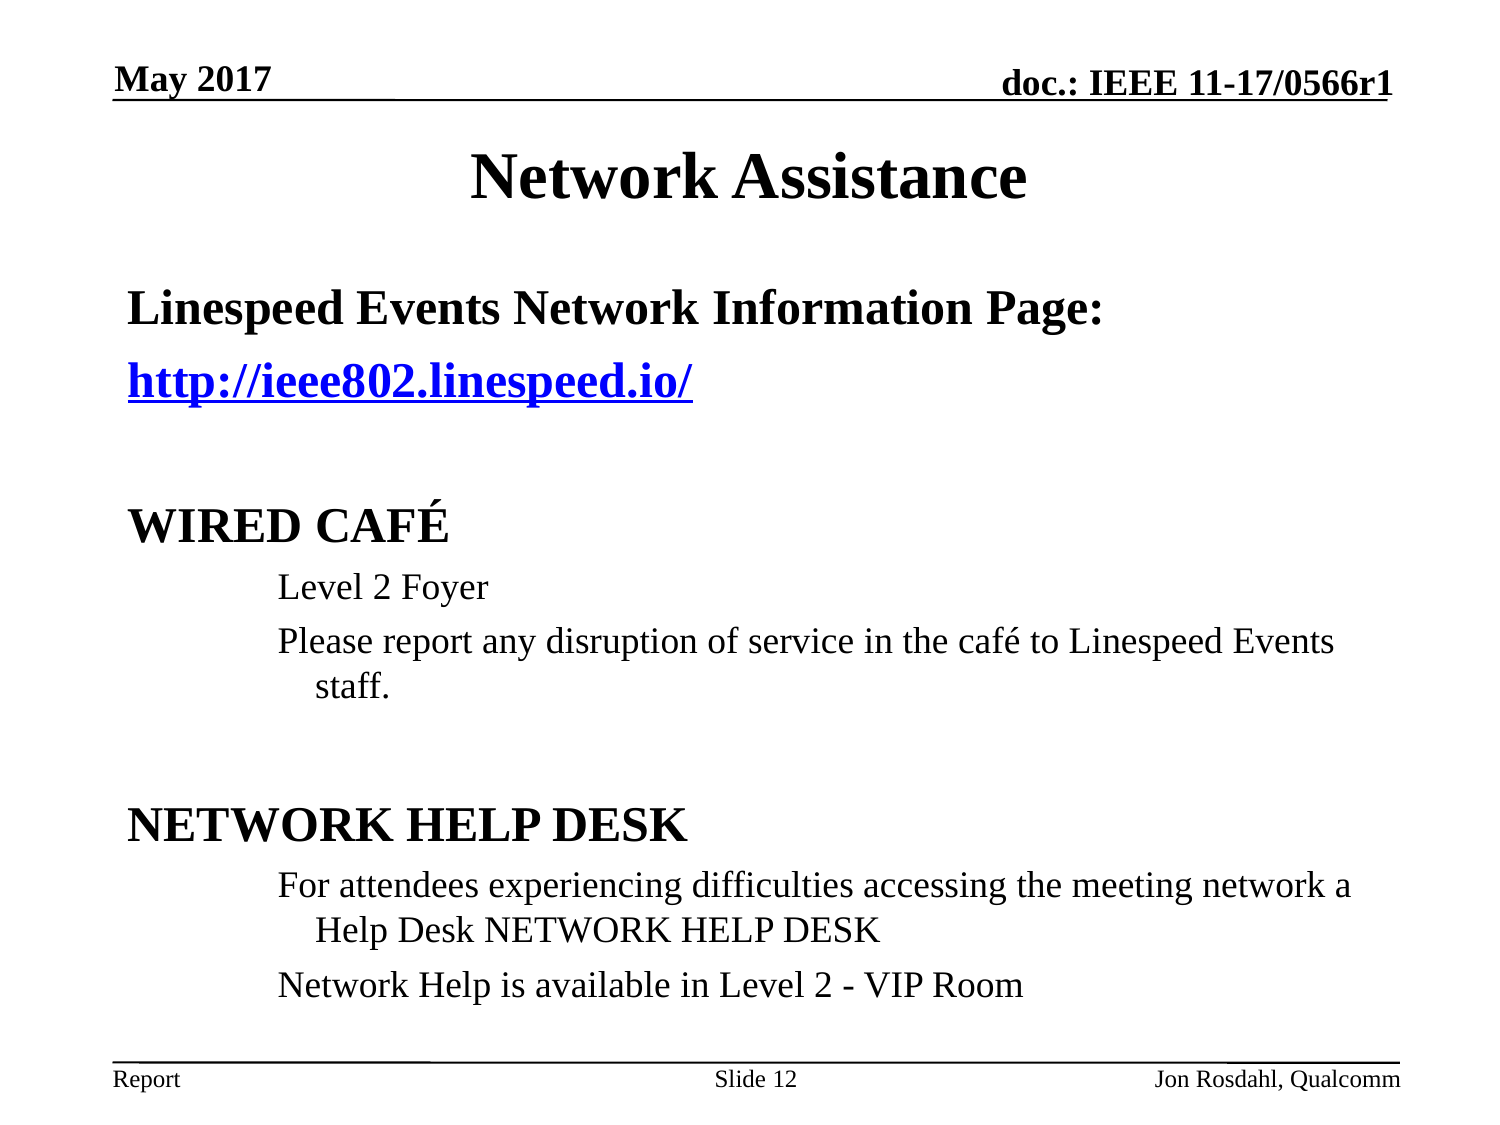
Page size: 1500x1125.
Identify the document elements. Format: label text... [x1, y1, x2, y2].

slide_number Slide 12 [712, 1061, 800, 1123]
title Network Assistance [112, 112, 1388, 232]
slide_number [114, 54, 423, 100]
footer Jon Rosdahl, Qualcomm [878, 1061, 1402, 1093]
list Linespeed Events Network Information Page: http://ieee802.linespeed.io/ WIRED CAFÉ Level 2 Foyer Please report any disruption of service in the café to Linespeed Events staff. NETWORK HELP DESK For attendees experiencing difficulties accessing the meeting network a Help Desk NETWORK HELP DESK Network Help is available in Level 2 - VIP Room [112, 266, 1388, 1036]
